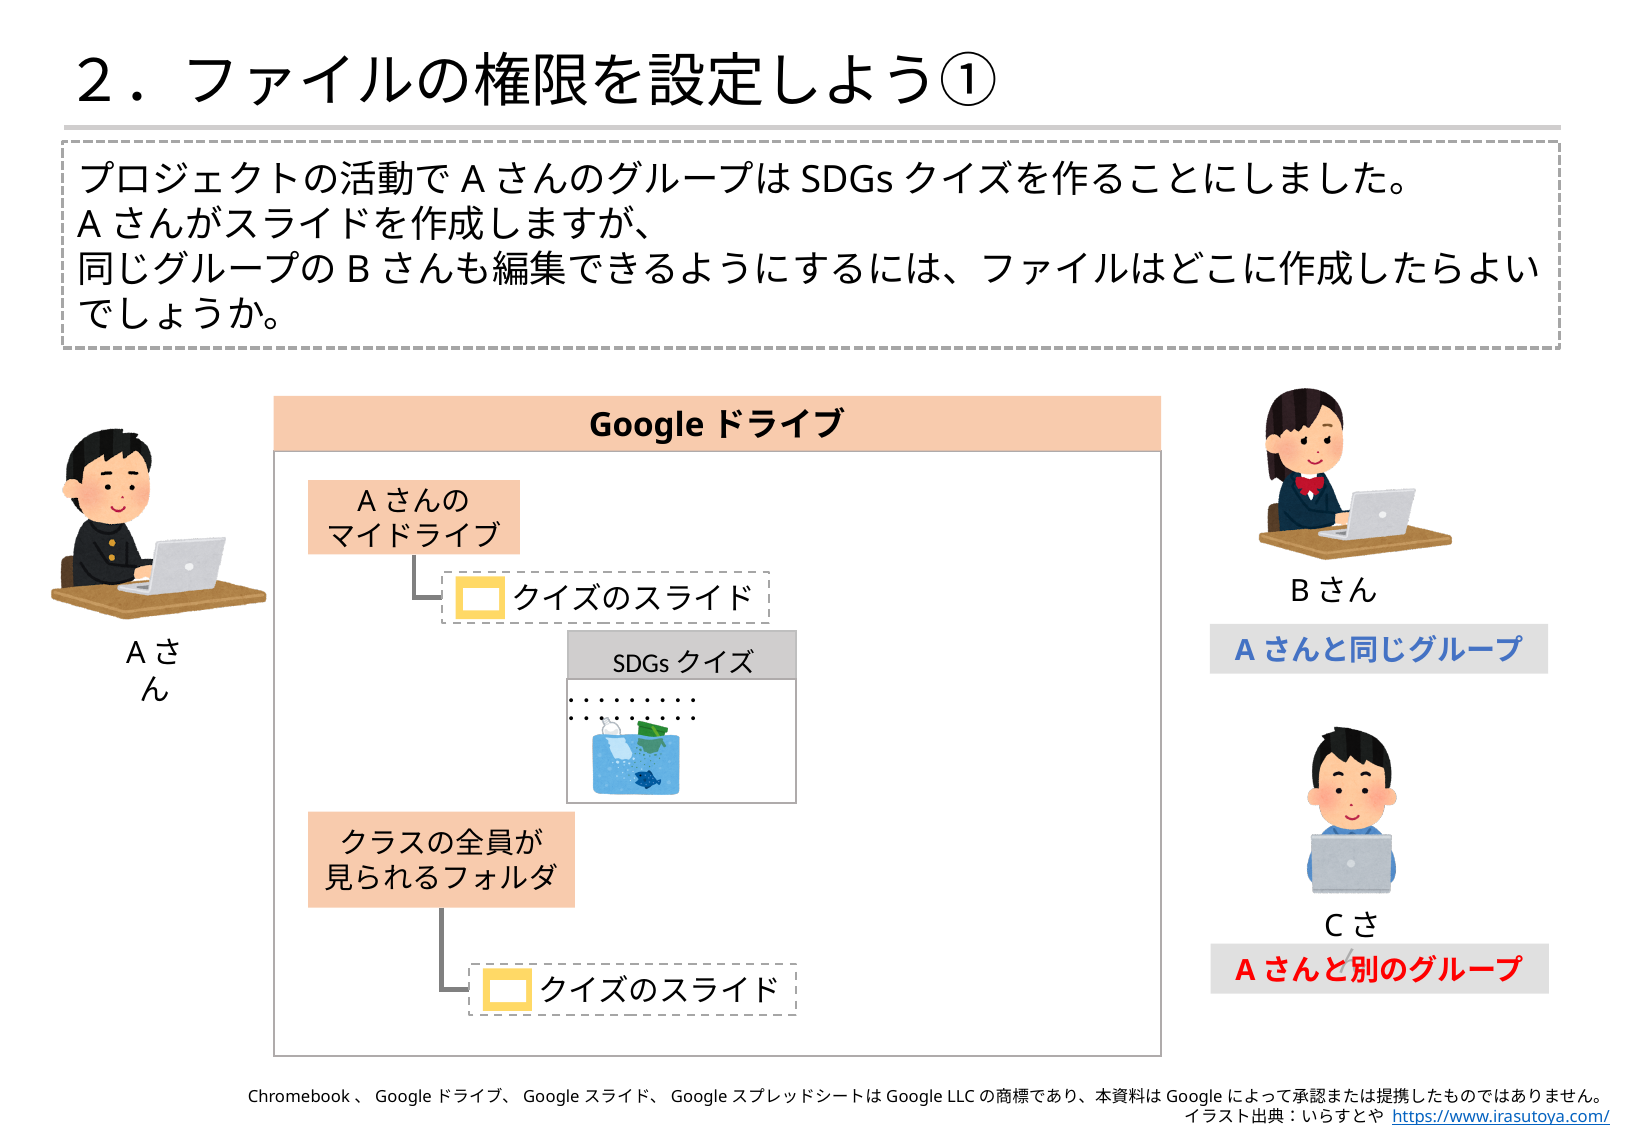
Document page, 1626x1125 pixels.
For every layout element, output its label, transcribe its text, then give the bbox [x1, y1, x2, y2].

text_box Aさんと同じグループ [1209, 623, 1549, 674]
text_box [273, 395, 1162, 1056]
text_box プロジェクトの活動でAさんのグループはSDGsクイズを作ることにしました。 Aさんがスライドを作成しますが、 同じグループのBさんも編集できるようにするには、ファイルはどこに作成したらよいでしょうか。 [62, 141, 1560, 348]
title ２．ファイルの権限を設定しよう① [50, 42, 1452, 122]
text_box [46, 414, 272, 678]
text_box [1237, 377, 1457, 616]
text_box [567, 630, 797, 804]
text_box Chromebook、Googleドライブ、Googleスライド、GoogleスプレッドシートはGoogle LLCの商標であり、本資料はGoogleによって承認または提携したものではありません。 イラスト出典：いらすとや https://www.irasutoya.com/ [225, 1078, 1625, 1125]
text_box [443, 571, 768, 625]
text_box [470, 963, 795, 1016]
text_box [1210, 726, 1549, 995]
